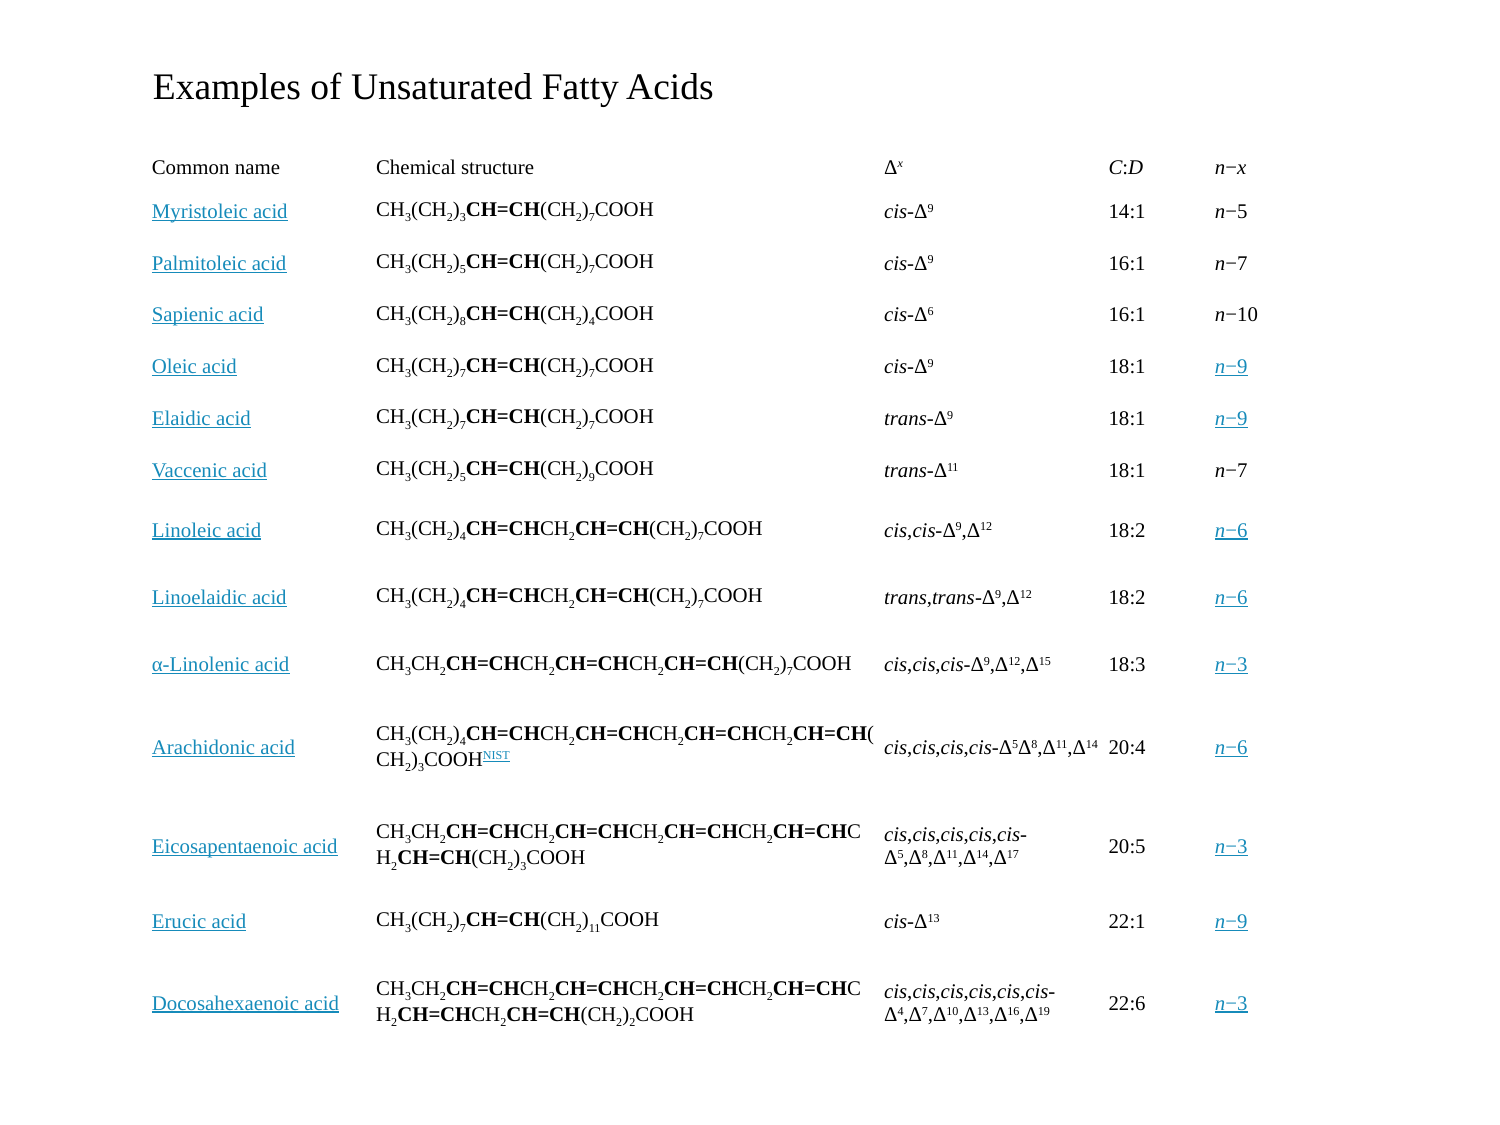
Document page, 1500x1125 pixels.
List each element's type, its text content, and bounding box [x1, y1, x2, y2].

table_cell 22:1 [1104, 896, 1211, 947]
table_cell n−6 [1211, 564, 1317, 631]
table_cell n−5 [1211, 185, 1317, 237]
table_cell Arachidonic acid [148, 699, 372, 797]
table_cell α-Linolenic acid [148, 631, 372, 699]
table_header Δx [880, 149, 1104, 185]
table_cell 18:2 [1104, 564, 1211, 631]
table_cell n−3 [1211, 947, 1317, 1058]
table_cell n−7 [1211, 445, 1317, 496]
table_cell n−3 [1211, 797, 1317, 896]
table_cell trans-Δ9 [880, 393, 1104, 445]
table_cell CH3(CH2)5CH=CH(CH2)7COOH [372, 237, 880, 289]
table_cell Linoleic acid [148, 496, 372, 564]
table_header Common name [148, 149, 372, 185]
table_cell Elaidic acid [148, 393, 372, 445]
table_cell cis,cis,cis,cis,cis,cis-Δ4,Δ7,Δ10,Δ13,Δ16,Δ19 [880, 947, 1104, 1058]
table_cell CH3(CH2)3CH=CH(CH2)7COOH [372, 185, 880, 237]
table_cell cis,cis,cis-Δ9,Δ12,Δ15 [880, 631, 1104, 699]
table_cell 20:4 [1104, 699, 1211, 797]
table_cell Eicosapentaenoic acid [148, 797, 372, 896]
table_cell cis-Δ9 [880, 185, 1104, 237]
table_cell CH3(CH2)7CH=CH(CH2)7COOH [372, 393, 880, 445]
table_cell cis,cis,cis,cis-Δ5Δ8,Δ11,Δ14 [880, 699, 1104, 797]
table_cell CH3(CH2)5CH=CH(CH2)9COOH [372, 445, 880, 496]
table_cell Linoelaidic acid [148, 564, 372, 631]
table_cell CH3(CH2)7CH=CH(CH2)7COOH [372, 341, 880, 393]
table_cell n−9 [1211, 896, 1317, 947]
table_cell cis-Δ9 [880, 237, 1104, 289]
table_cell CH3CH2CH=CHCH2CH=CHCH2CH=CHCH2CH=CHCH2CH=CH(CH2)3COOH [372, 797, 880, 896]
table_cell n−7 [1211, 237, 1317, 289]
table_cell CH3(CH2)4CH=CHCH2CH=CHCH2CH=CHCH2CH=CH(CH2)3COOHNIST [372, 699, 880, 797]
table_cell CH3(CH2)4CH=CHCH2CH=CH(CH2)7COOH [372, 564, 880, 631]
table_cell Myristoleic acid [148, 185, 372, 237]
table_header Chemical structure [372, 149, 880, 185]
table_cell cis-Δ9 [880, 341, 1104, 393]
table_cell 22:6 [1104, 947, 1211, 1058]
table_cell 18:2 [1104, 496, 1211, 564]
table_cell cis-Δ6 [880, 289, 1104, 341]
table_cell Oleic acid [148, 341, 372, 393]
table_cell cis,cis-Δ9,Δ12 [880, 496, 1104, 564]
table_cell CH3CH2CH=CHCH2CH=CHCH2CH=CH(CH2)7COOH [372, 631, 880, 699]
table_cell Erucic acid [148, 896, 372, 947]
table_cell 18:1 [1104, 445, 1211, 496]
table_cell CH3CH2CH=CHCH2CH=CHCH2CH=CHCH2CH=CHCH2CH=CHCH2CH=CH(CH2)2COOH [372, 947, 880, 1058]
table_cell 16:1 [1104, 289, 1211, 341]
table_cell Sapienic acid [148, 289, 372, 341]
table_cell trans,trans-Δ9,Δ12 [880, 564, 1104, 631]
table_cell n−6 [1211, 699, 1317, 797]
table_cell n−10 [1211, 289, 1317, 341]
table_cell 18:3 [1104, 631, 1211, 699]
text_box Examples of Unsaturated Fatty Acids [138, 54, 730, 115]
table_cell 20:5 [1104, 797, 1211, 896]
table_header n−x [1211, 149, 1317, 185]
table_cell n−9 [1211, 393, 1317, 445]
table_cell cis-Δ13 [880, 896, 1104, 947]
table_cell n−9 [1211, 341, 1317, 393]
table_cell n−6 [1211, 496, 1317, 564]
table_cell CH3(CH2)7CH=CH(CH2)11COOH [372, 896, 880, 947]
table_cell 18:1 [1104, 393, 1211, 445]
table_header C:D [1104, 149, 1211, 185]
table_cell 18:1 [1104, 341, 1211, 393]
table_cell trans-Δ11 [880, 445, 1104, 496]
table_cell n−3 [1211, 631, 1317, 699]
table_cell CH3(CH2)8CH=CH(CH2)4COOH [372, 289, 880, 341]
table_cell 14:1 [1104, 185, 1211, 237]
table_cell 16:1 [1104, 237, 1211, 289]
table_cell cis,cis,cis,cis,cis-Δ5,Δ8,Δ11,Δ14,Δ17 [880, 797, 1104, 896]
table_cell Docosahexaenoic acid [148, 947, 372, 1058]
table_cell Vaccenic acid [148, 445, 372, 496]
table_cell CH3(CH2)4CH=CHCH2CH=CH(CH2)7COOH [372, 496, 880, 564]
table_cell Palmitoleic acid [148, 237, 372, 289]
